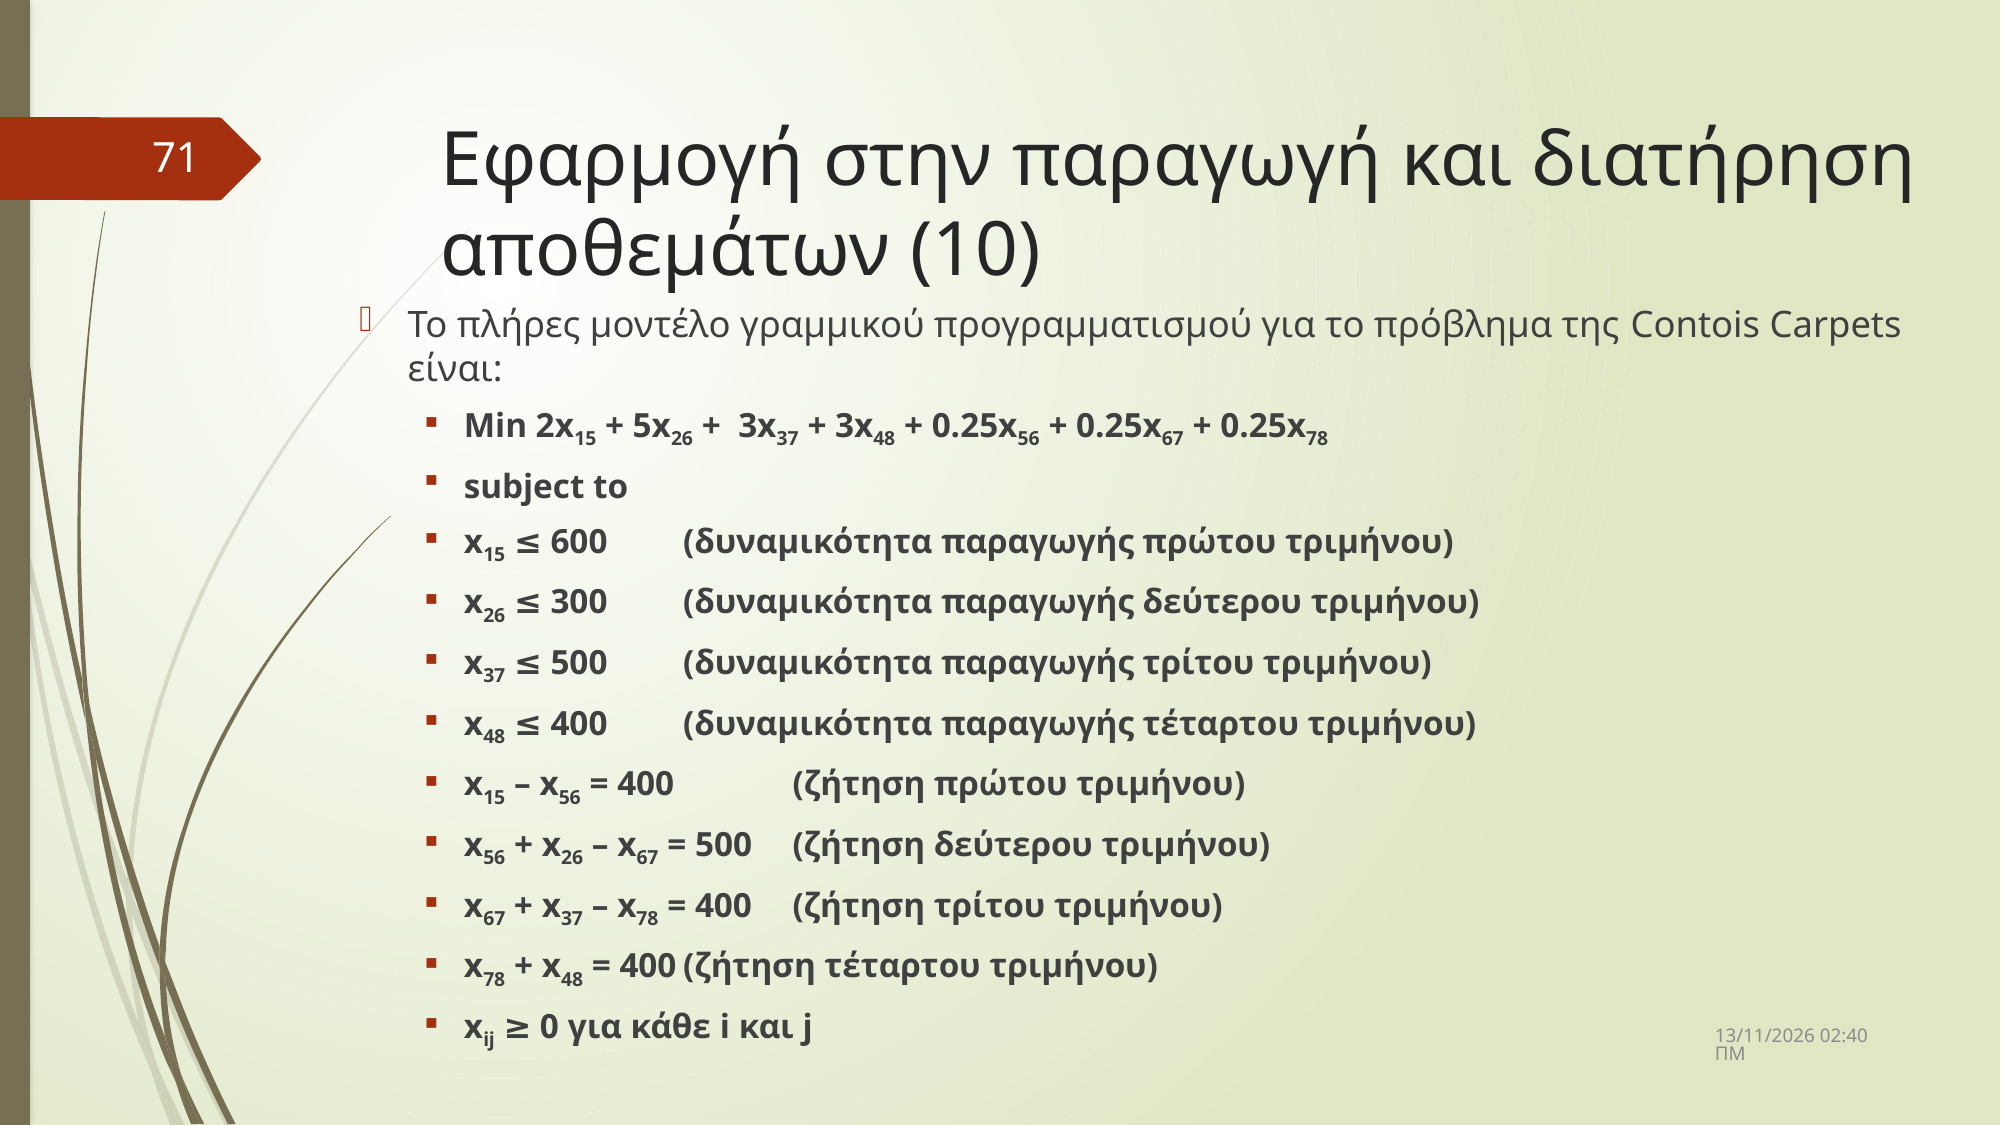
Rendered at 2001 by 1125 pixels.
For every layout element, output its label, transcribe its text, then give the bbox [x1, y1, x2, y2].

slide_number 71 [87, 129, 216, 190]
list Το πλήρες μοντέλο γραμμικού προγραμματισμού για το πρόβλημα της Contois Carpets είναι: Min 2x15 + 5x26 + 3x37 + 3x48 + 0.25x56 + 0.25x67 + 0.25x78 subject to x15 ≤ 600 (δυναμικότητα παραγωγής πρώτου τριμήνου) x26 ≤ 300 (δυναμικότητα παραγωγής δεύτερου τριμήνου) x37 ≤ 500 (δυναμικότητα παραγωγής τρίτου τριμήνου) x48 ≤ 400 (δυναμικότητα παραγωγής τέταρτου τριμήνου) x15 – x56 = 400 (ζήτηση πρώτου τριμήνου) x56 + x26 – x67 = 500 (ζήτηση δεύτερου τριμήνου) x67 + x37 – x78 = 400 (ζήτηση τρίτου τριμήνου) x78 + x48 = 400 (ζήτηση τέταρτου τριμήνου) xij ≥ 0 για κάθε i και j [344, 293, 2000, 1125]
title Εφαρμογή στην παραγωγή και διατήρηση αποθεμάτων (10) [425, 102, 1986, 293]
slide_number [1699, 1005, 1888, 1067]
